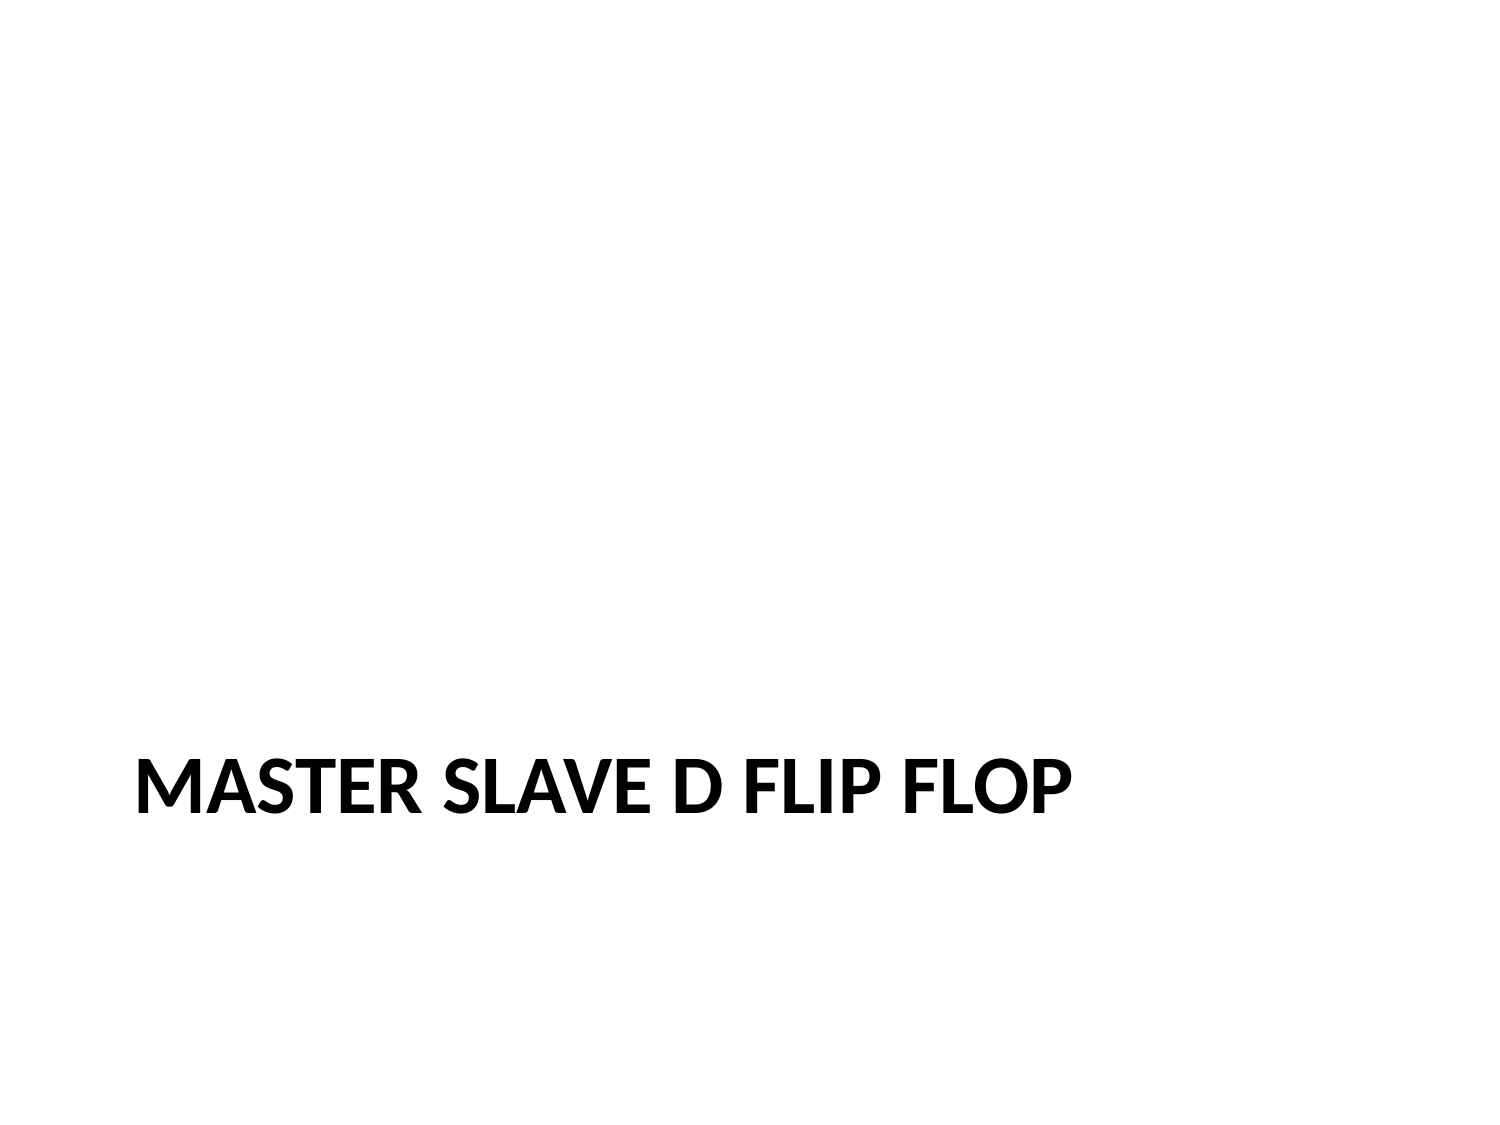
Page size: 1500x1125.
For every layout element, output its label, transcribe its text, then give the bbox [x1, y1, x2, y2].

title Master slave d flip flop [118, 722, 1394, 947]
